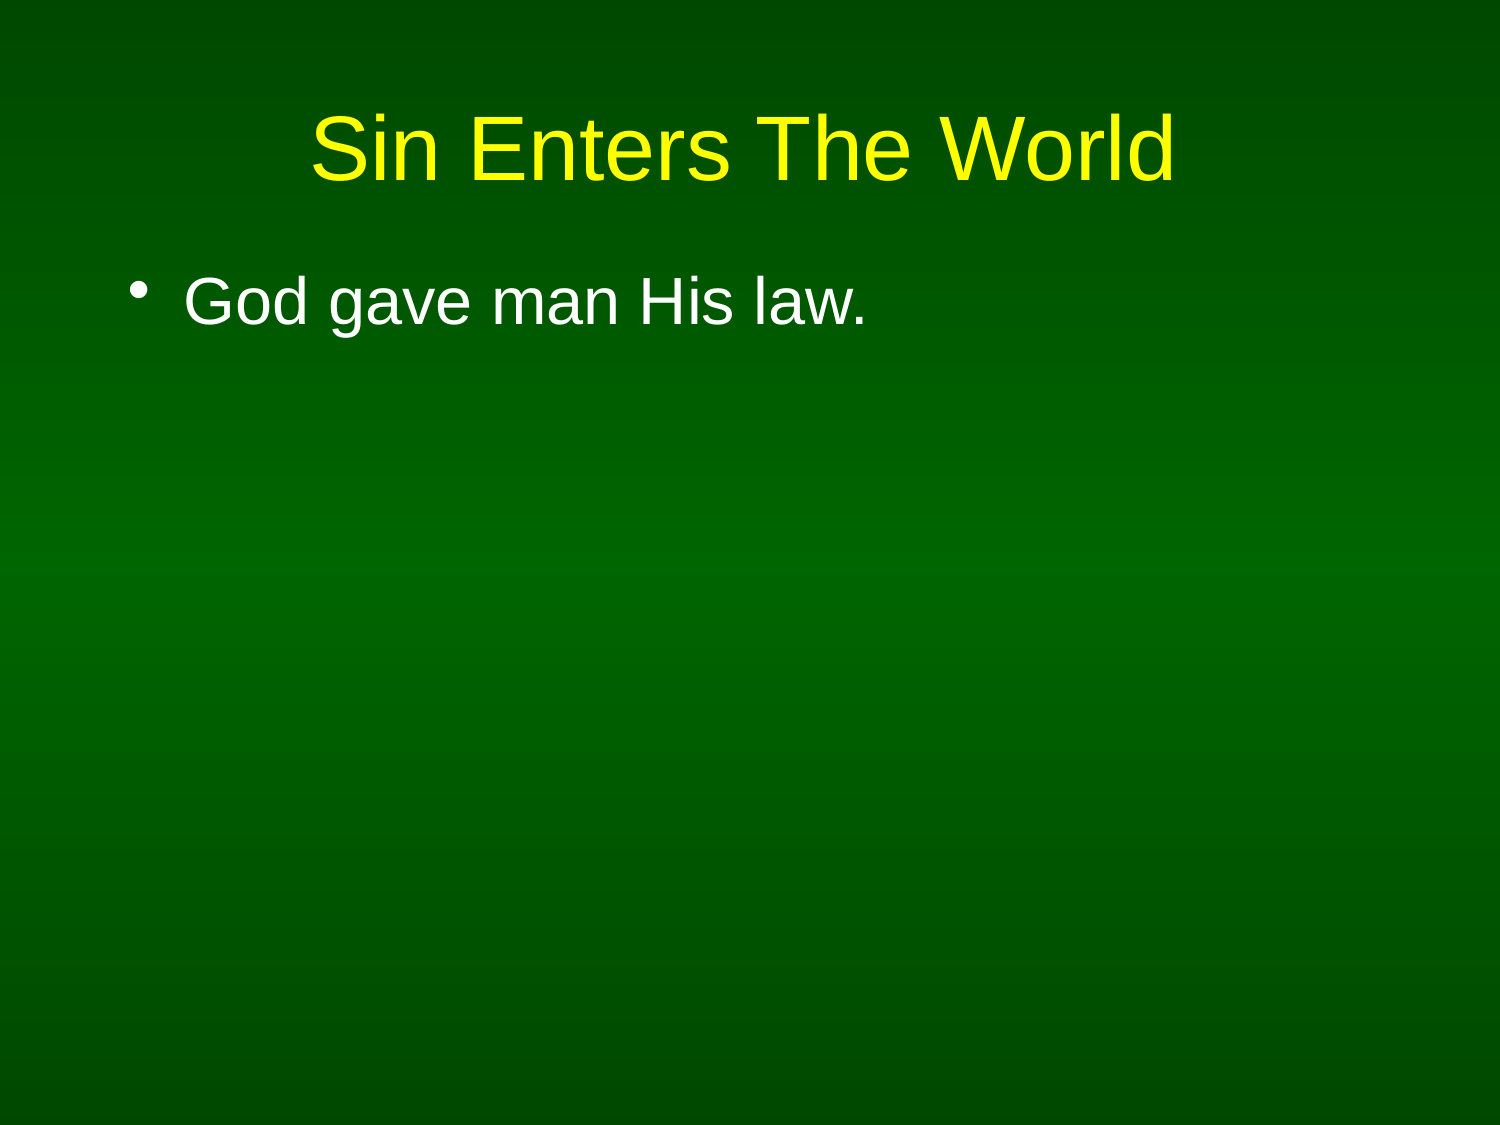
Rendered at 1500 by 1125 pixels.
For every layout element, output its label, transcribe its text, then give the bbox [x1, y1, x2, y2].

list God gave man His law. [112, 249, 1388, 688]
title Sin Enters The World [50, 50, 1438, 238]
